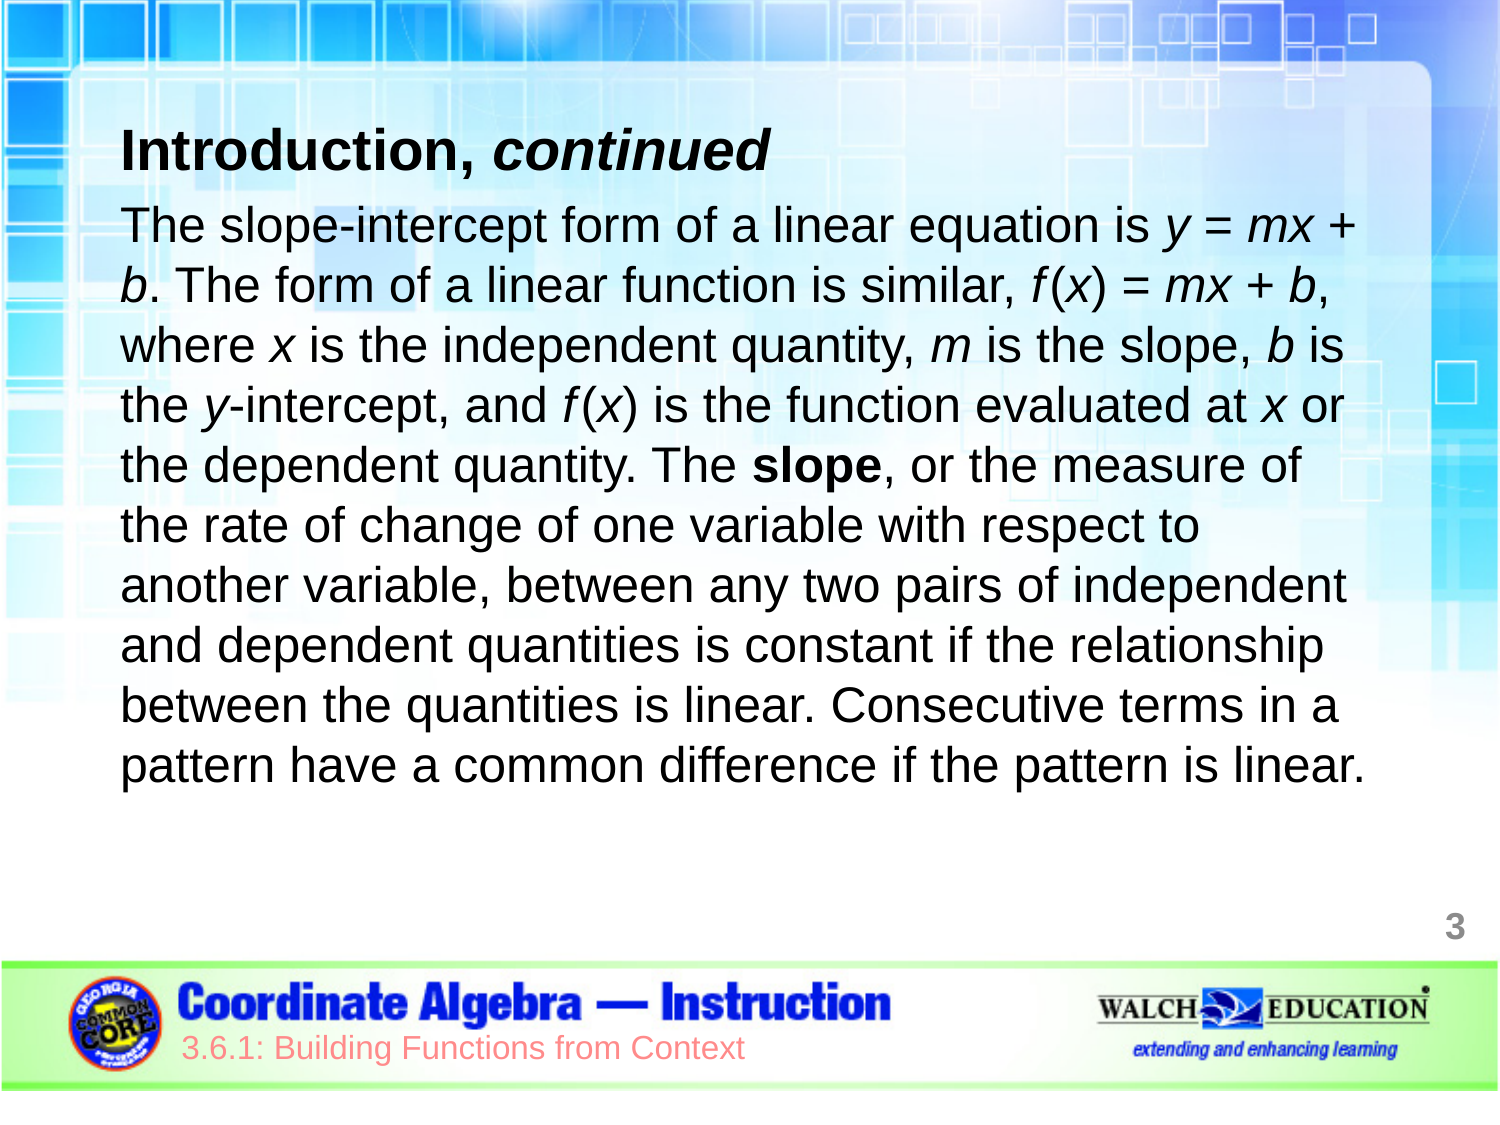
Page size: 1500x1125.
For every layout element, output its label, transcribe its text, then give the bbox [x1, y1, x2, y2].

picture [1, 0, 1500, 1091]
slide_number 3 [1361, 901, 1481, 949]
subtitle Introduction, continued The slope-intercept form of a linear equation is y = mx + b. The form of a linear function is similar, f (x) = mx + b, where x is the independent quantity, m is the slope, b is the y-intercept, and f (x) is the function evaluated at x or the dependent quantity. The slope, or the measure of the rate of change of one variable with respect to another variable, between any two pairs of independent and dependent quantities is constant if the relationship between the quantities is linear. Consecutive terms in a pattern have a common difference if the pattern is linear. [105, 105, 1394, 925]
footer 3.6.1: Building Functions from Context [166, 1024, 1080, 1069]
